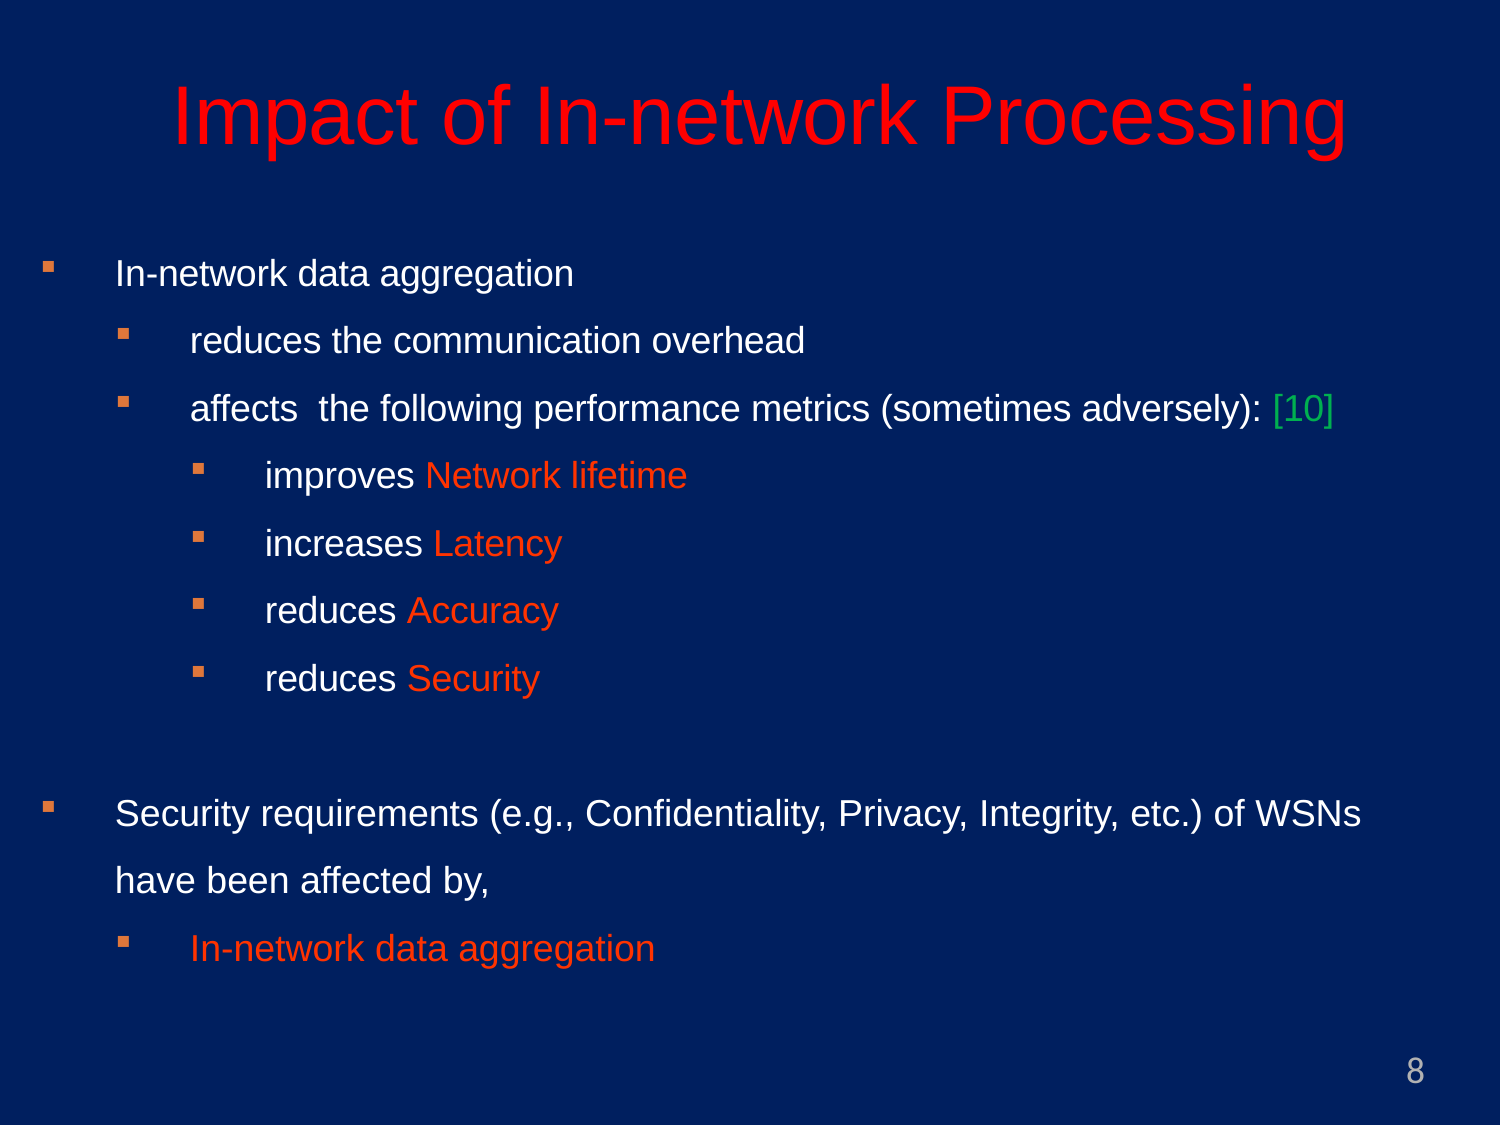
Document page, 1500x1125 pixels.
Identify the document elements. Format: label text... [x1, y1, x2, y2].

title Impact of In-network Processing [44, 36, 1456, 250]
text_box In-network data aggregation reduces the communication overhead affects the following performance metrics (sometimes adversely): [10] improves Network lifetime increases Latency reduces Accuracy reduces Security Security requirements (e.g., Confidentiality, Privacy, Integrity, etc.) of WSNs have been affected by, In-network data aggregation [37, 226, 1425, 969]
slide_number 8 [1080, 1046, 1425, 1103]
